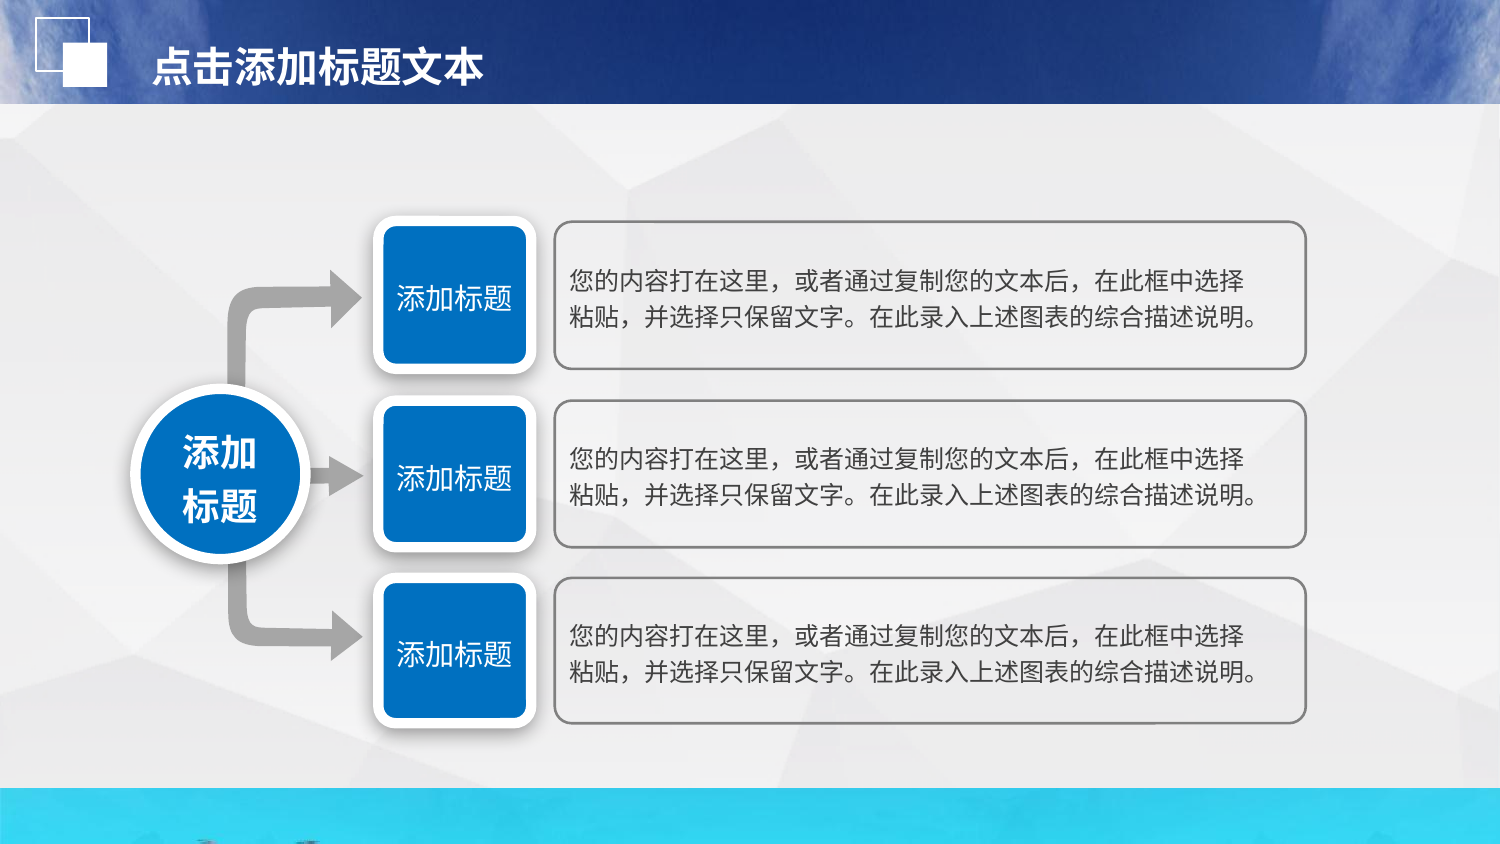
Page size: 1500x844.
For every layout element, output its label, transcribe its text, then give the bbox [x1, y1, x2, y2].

picture [0, 0, 1500, 844]
text_box 点击添加标题文本 [136, 33, 501, 99]
text_box 您的内容打在这里，或者通过复制您的文本后，在此框中选择 粘贴，并选择只保留文字。在此录入上述图表的综合描述说明。 [554, 577, 1306, 724]
text_box 添加标题 [378, 400, 532, 548]
text_box [318, 456, 364, 497]
text_box 添加标题 [378, 220, 532, 369]
text_box 添加标题 [378, 577, 532, 724]
text_box 添加标题 [135, 388, 306, 560]
text_box 您的内容打在这里，或者通过复制您的文本后，在此框中选择 粘贴，并选择只保留文字。在此录入上述图表的综合描述说明。 [554, 400, 1306, 548]
text_box [227, 269, 362, 385]
text_box [228, 575, 363, 662]
text_box 您的内容打在这里，或者通过复制您的文本后，在此框中选择 粘贴，并选择只保留文字。在此录入上述图表的综合描述说明。 [554, 221, 1306, 369]
